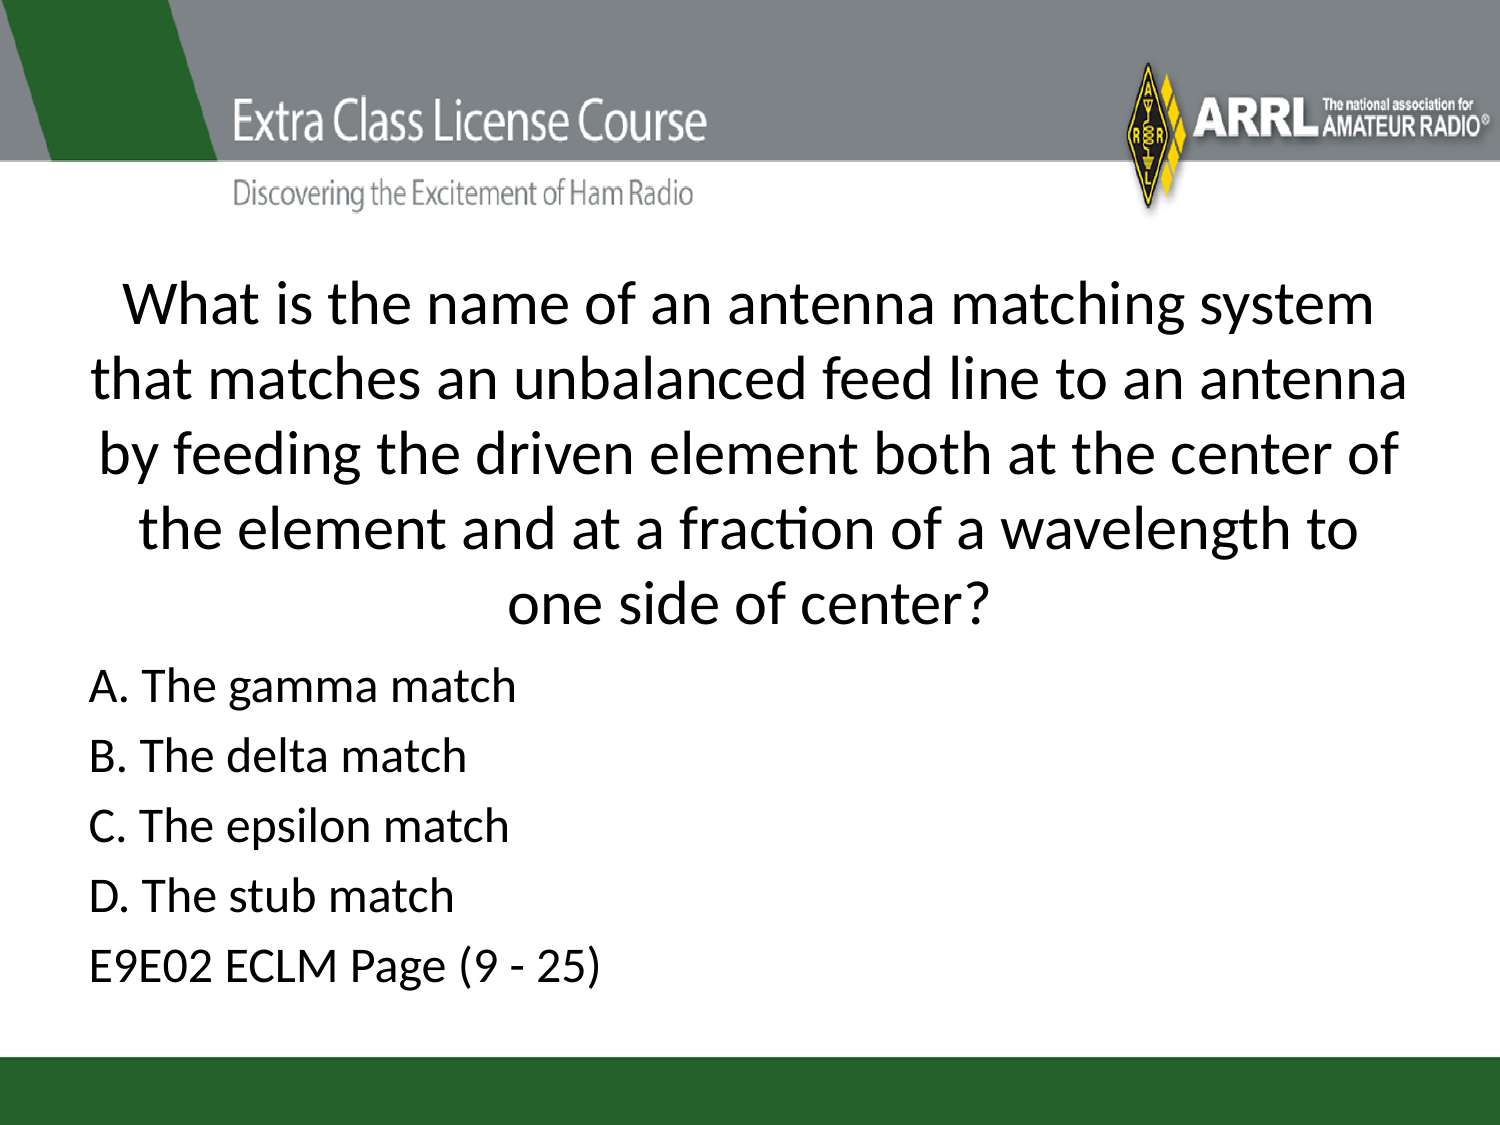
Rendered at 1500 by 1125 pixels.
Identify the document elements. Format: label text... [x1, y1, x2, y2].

picture [0, 0, 1500, 1125]
list A. The gamma match B. The delta match C. The epsilon match D. The stub match E9E02 ECLM Page (9 - 25) [73, 645, 1424, 1020]
title What is the name of an antenna matching system that matches an unbalanced feed line to an antenna by feeding the driven element both at the center of the element and at a fraction of a wavelength to one side of center? [75, 254, 1425, 435]
